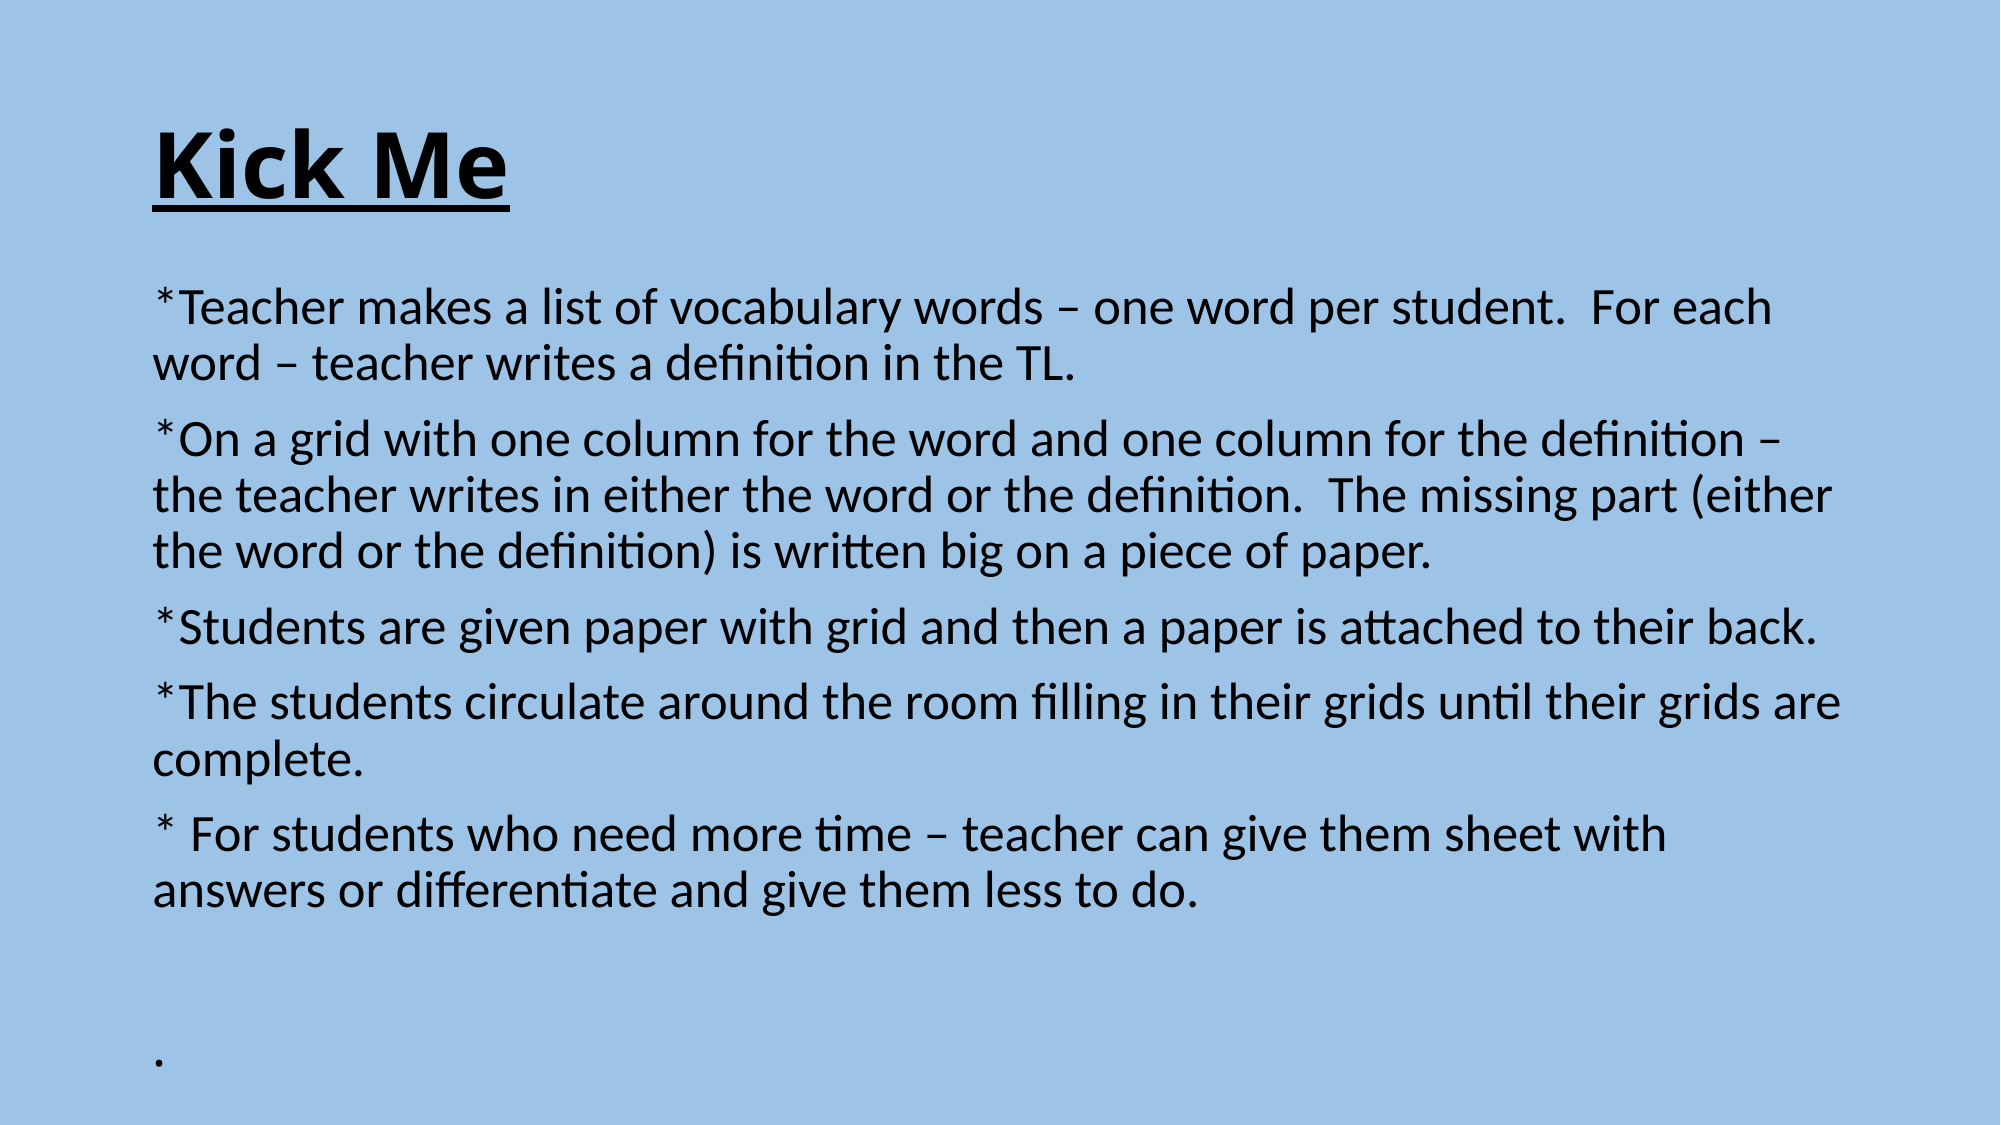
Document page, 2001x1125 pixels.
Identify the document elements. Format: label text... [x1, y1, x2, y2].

list *Teacher makes a list of vocabulary words – one word per student. For each word – teacher writes a definition in the TL. *On a grid with one column for the word and one column for the definition – the teacher writes in either the word or the definition. The missing part (either the word or the definition) is written big on a piece of paper. *Students are given paper with grid and then a paper is attached to their back. *The students circulate around the room filling in their grids until their grids are complete. * For students who need more time – teacher can give them sheet with answers or differentiate and give them less to do. . [137, 271, 1863, 1125]
title Kick Me [137, 59, 1863, 271]
